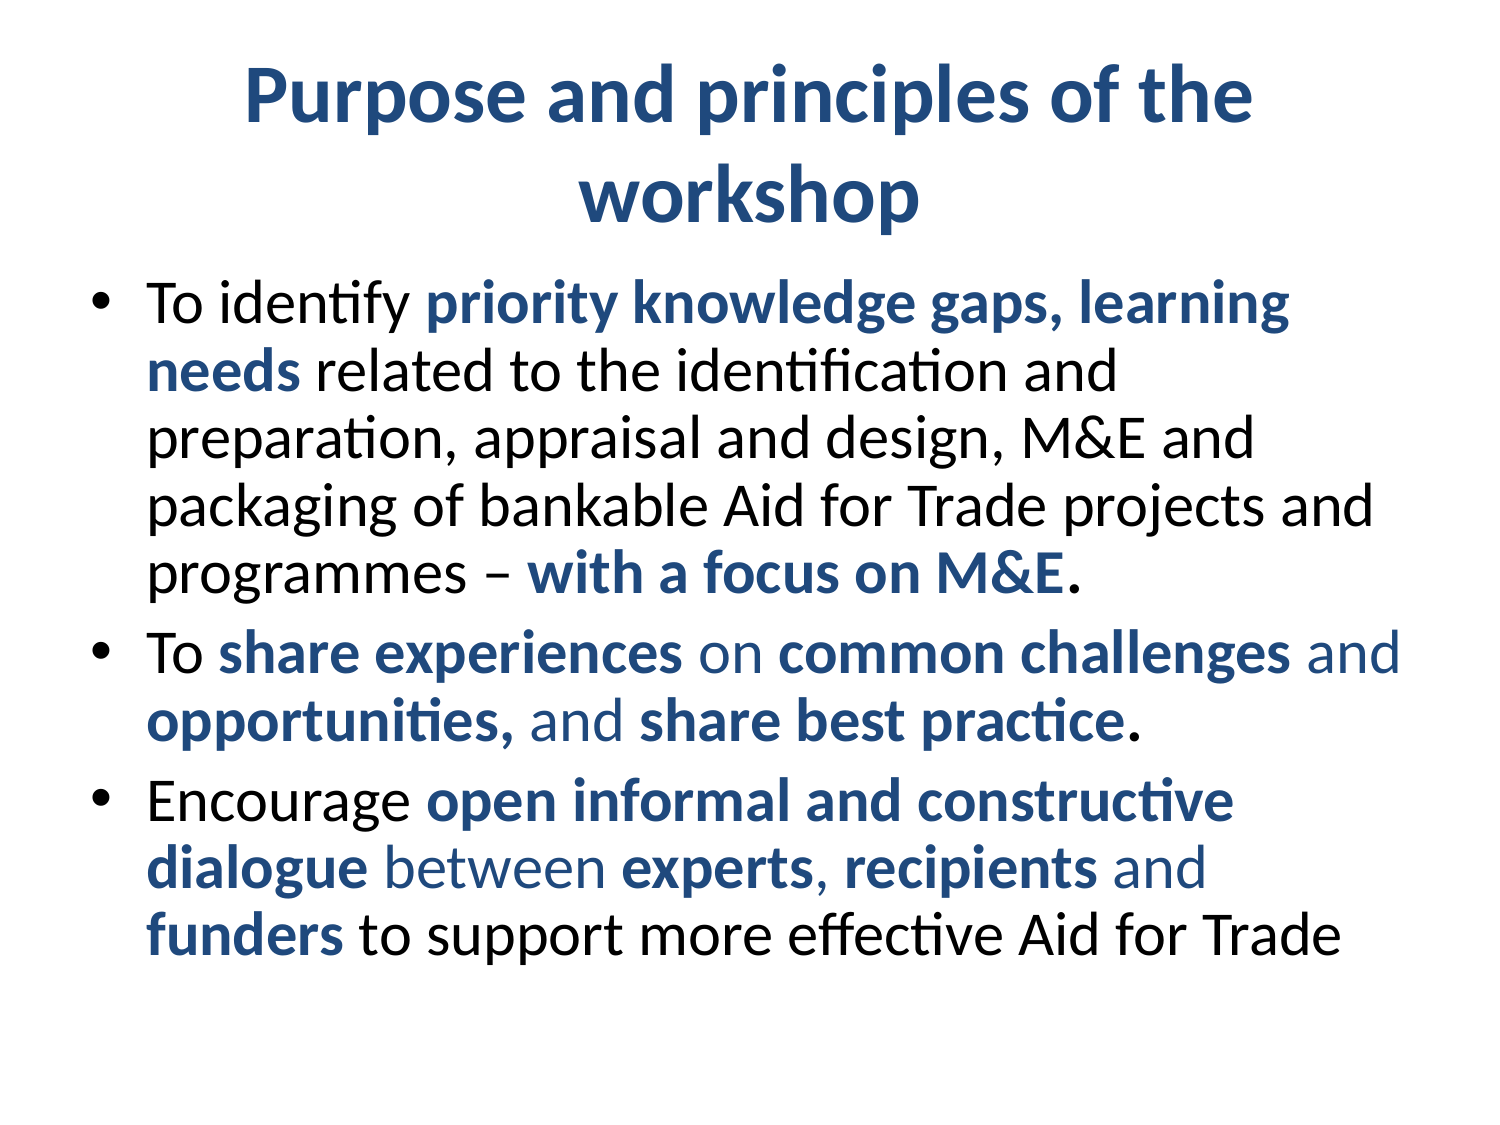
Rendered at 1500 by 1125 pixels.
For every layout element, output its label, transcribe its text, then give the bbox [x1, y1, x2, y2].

title Purpose and principles of the workshop [74, 44, 1426, 233]
list To identify priority knowledge gaps, learning needs related to the identification and preparation, appraisal and design, M&E and packaging of bankable Aid for Trade projects and programmes – with a focus on M&E. To share experiences on common challenges and opportunities, and share best practice. Encourage open informal and constructive dialogue between experts, recipients and funders to support more effective Aid for Trade [74, 262, 1426, 1006]
